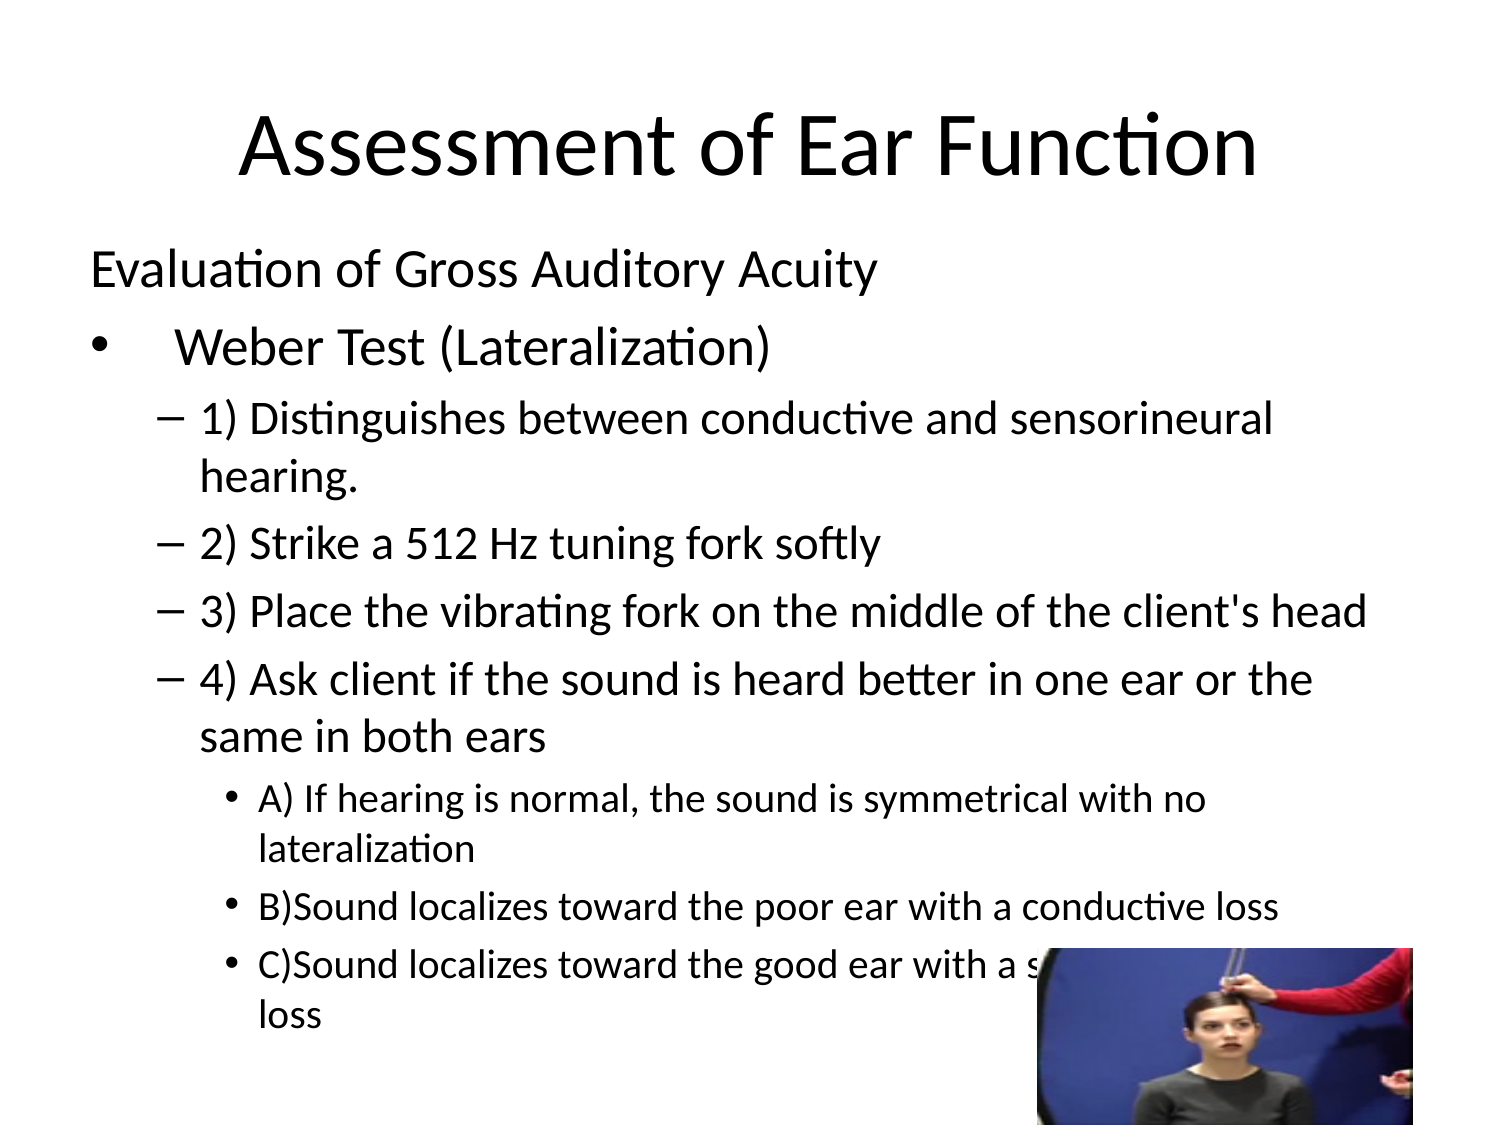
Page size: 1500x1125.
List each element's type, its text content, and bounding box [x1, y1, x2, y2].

list Evaluation of Gross Auditory Acuity Weber Test (Lateralization) 1) Distinguishes between conductive and sensorineural hearing. 2) Strike a 512 Hz tuning fork softly 3) Place the vibrating fork on the middle of the client's head 4) Ask client if the sound is heard better in one ear or the same in both ears A) If hearing is normal, the sound is symmetrical with no lateralization B)Sound localizes toward the poor ear with a conductive loss C)Sound localizes toward the good ear with a sensorineural hearing loss [75, 224, 1425, 1059]
slide_number 39 [1416, 1042, 1425, 1103]
title Assessment of Ear Function [75, 45, 1425, 224]
picture [1037, 948, 1413, 1125]
